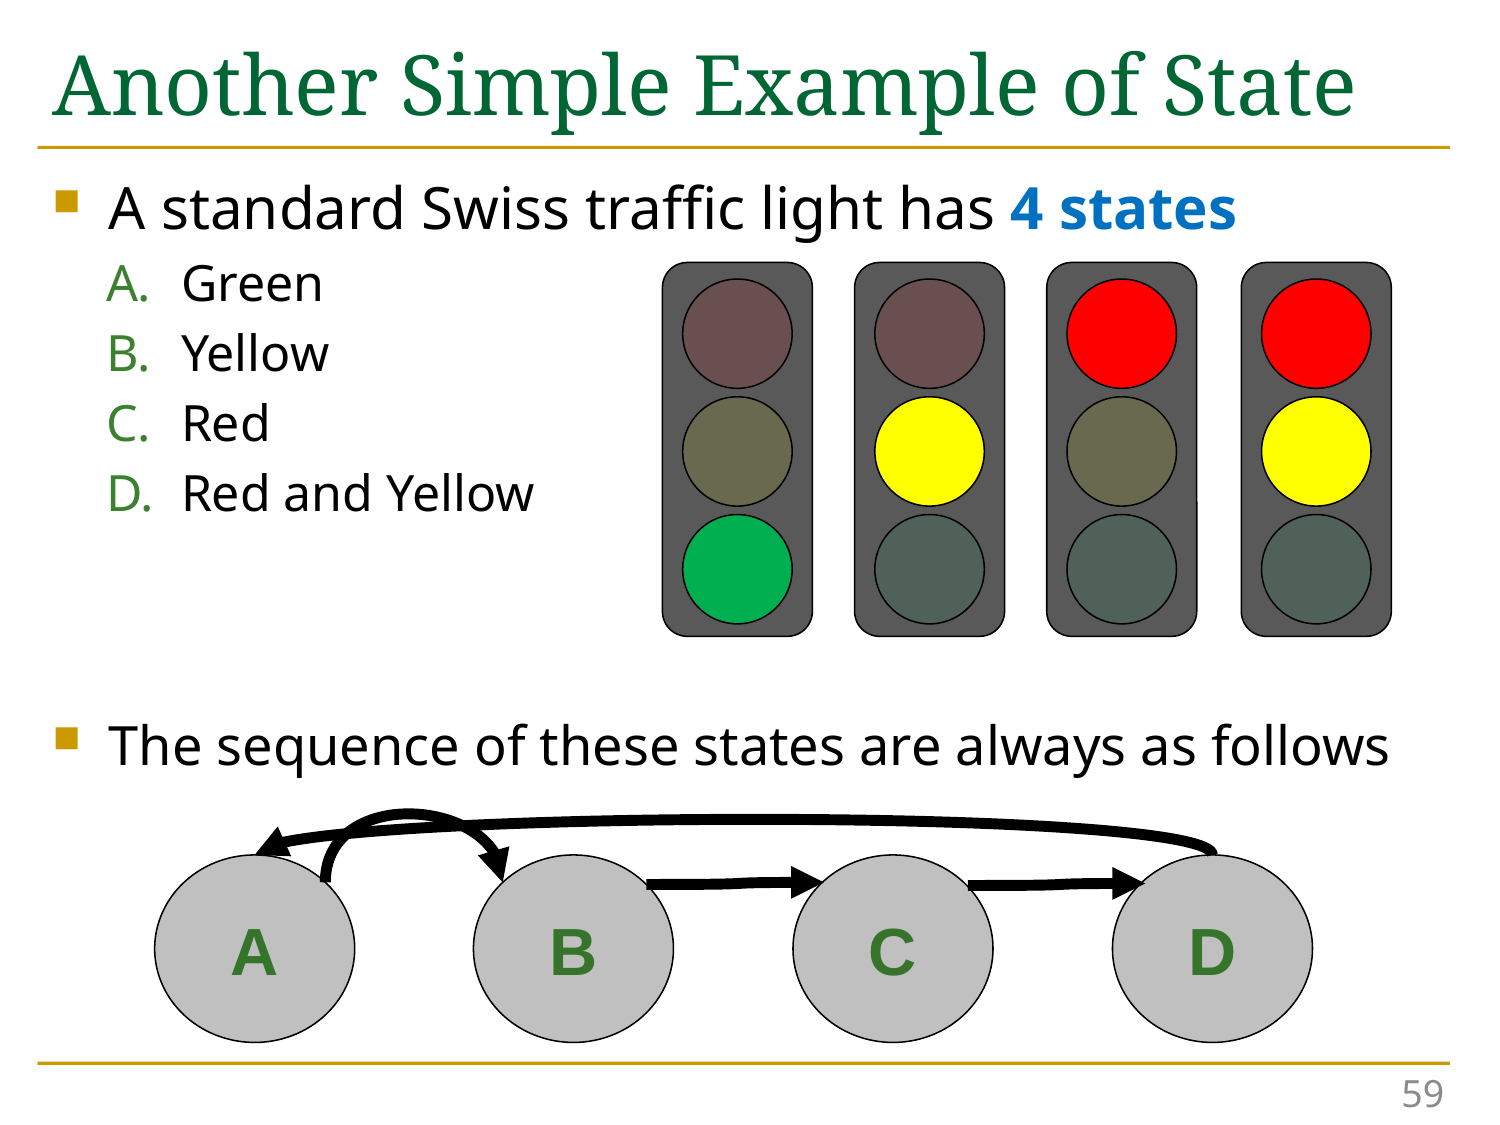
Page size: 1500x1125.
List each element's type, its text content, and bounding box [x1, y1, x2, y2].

text_box [874, 514, 985, 624]
text_box [874, 279, 985, 389]
text_box [1261, 396, 1372, 507]
text_box [1261, 279, 1372, 389]
text_box C [792, 854, 994, 1043]
text_box B [473, 854, 674, 1043]
text_box [662, 262, 813, 637]
text_box [682, 515, 728, 624]
text_box [1067, 279, 1177, 389]
slide_number 64 [1052, 890, 1061, 977]
text_box [1241, 262, 1392, 637]
text_box [682, 397, 728, 506]
text_box [682, 279, 793, 389]
text_box [1046, 262, 1197, 637]
text_box [1261, 514, 1372, 624]
text_box [1067, 396, 1177, 507]
slide_number 64 [410, 835, 419, 975]
text_box A [154, 854, 355, 1043]
list A standard Swiss traffic light has 4 states Green Yellow Red Red and Yellow The sequence of these states are always as follows [37, 163, 1450, 1016]
text_box [874, 396, 985, 507]
text_box [854, 262, 1005, 637]
text_box D [1112, 855, 1313, 1043]
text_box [413, 793, 417, 972]
slide_number 59 [1121, 1066, 1460, 1125]
text_box [1067, 514, 1177, 624]
text_box [741, 396, 793, 506]
title Another Simple Example of State [37, 24, 1450, 163]
text_box [741, 514, 793, 624]
